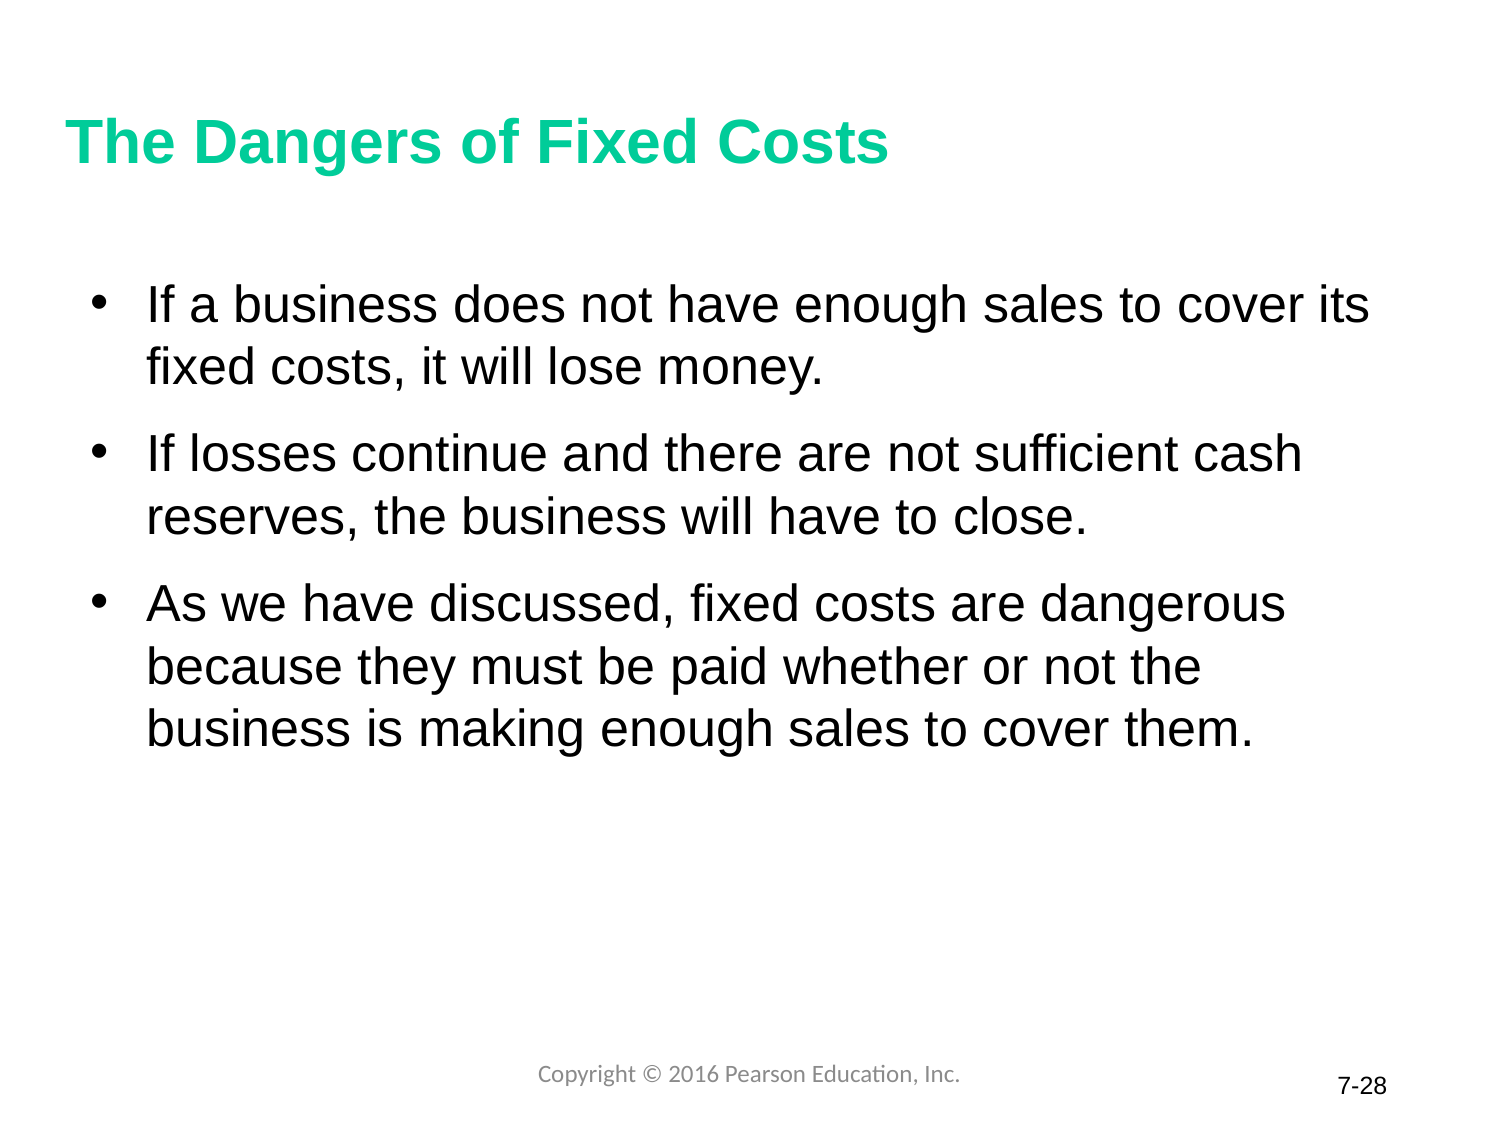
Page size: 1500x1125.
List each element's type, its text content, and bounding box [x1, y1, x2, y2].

title The Dangers of Fixed Costs [50, 45, 1400, 233]
list If a business does not have enough sales to cover its fixed costs, it will lose money. If losses continue and there are not sufficient cash reserves, the business will have to close. As we have discussed, fixed costs are dangerous because they must be paid whether or not the business is making enough sales to cover them. [75, 262, 1425, 1005]
footer Copyright © 2016 Pearson Education, Inc. [512, 1042, 988, 1103]
